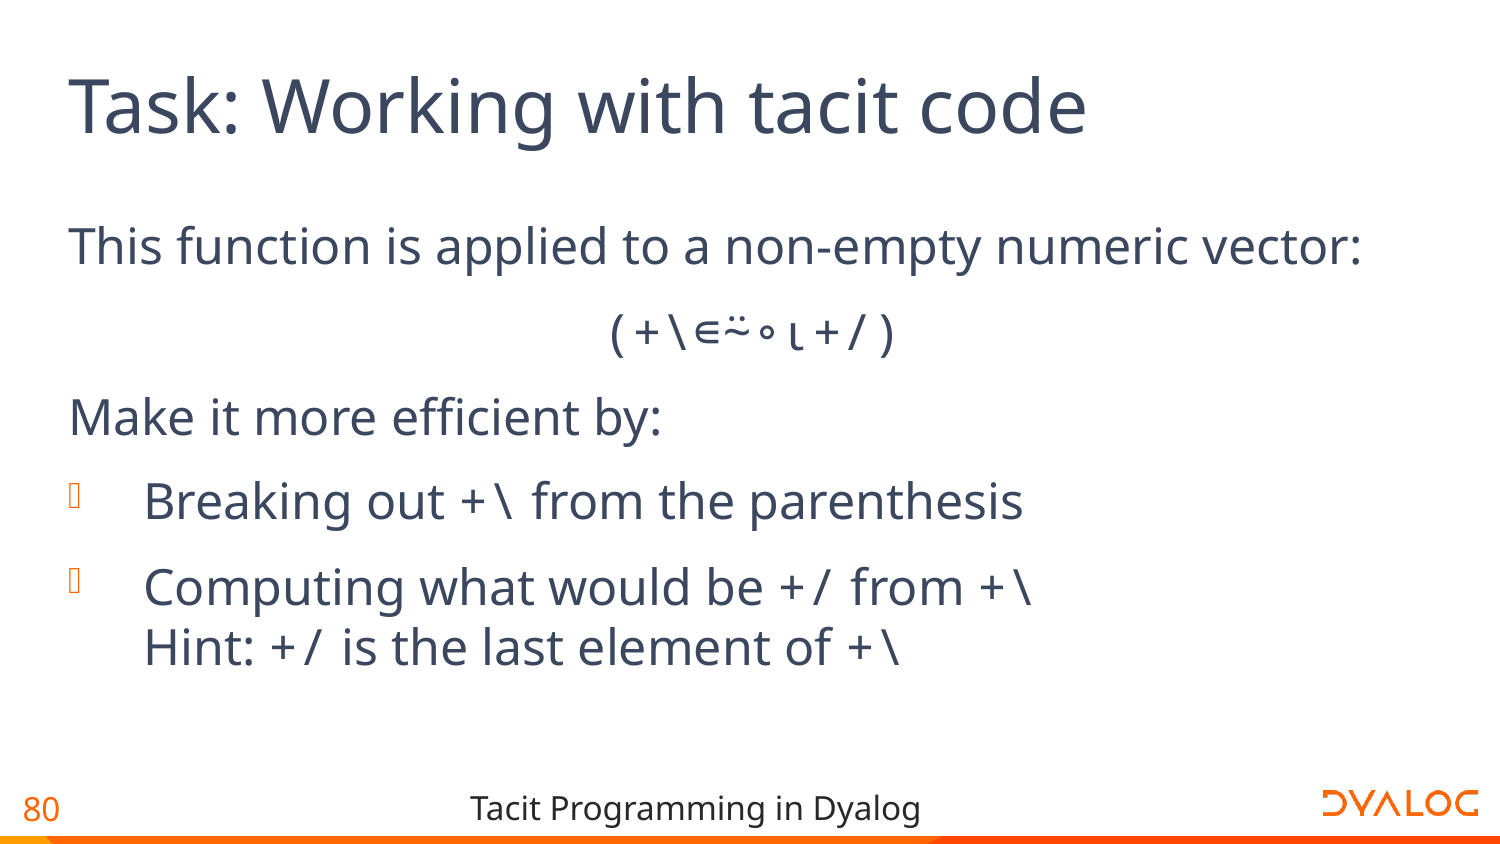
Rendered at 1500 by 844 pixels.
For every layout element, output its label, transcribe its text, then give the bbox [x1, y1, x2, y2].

list This function is applied to a non-empty numeric vector: (+\∊⍨∘⍳+/) Make it more efficient by: Breaking out +\ from the parenthesis Computing what would be +/ from +\ Hint: +/ is the last element of +\ [53, 207, 1453, 740]
title Task: Working with tacit code [53, 43, 1129, 157]
picture [1323, 790, 1478, 816]
picture [0, 836, 1500, 844]
